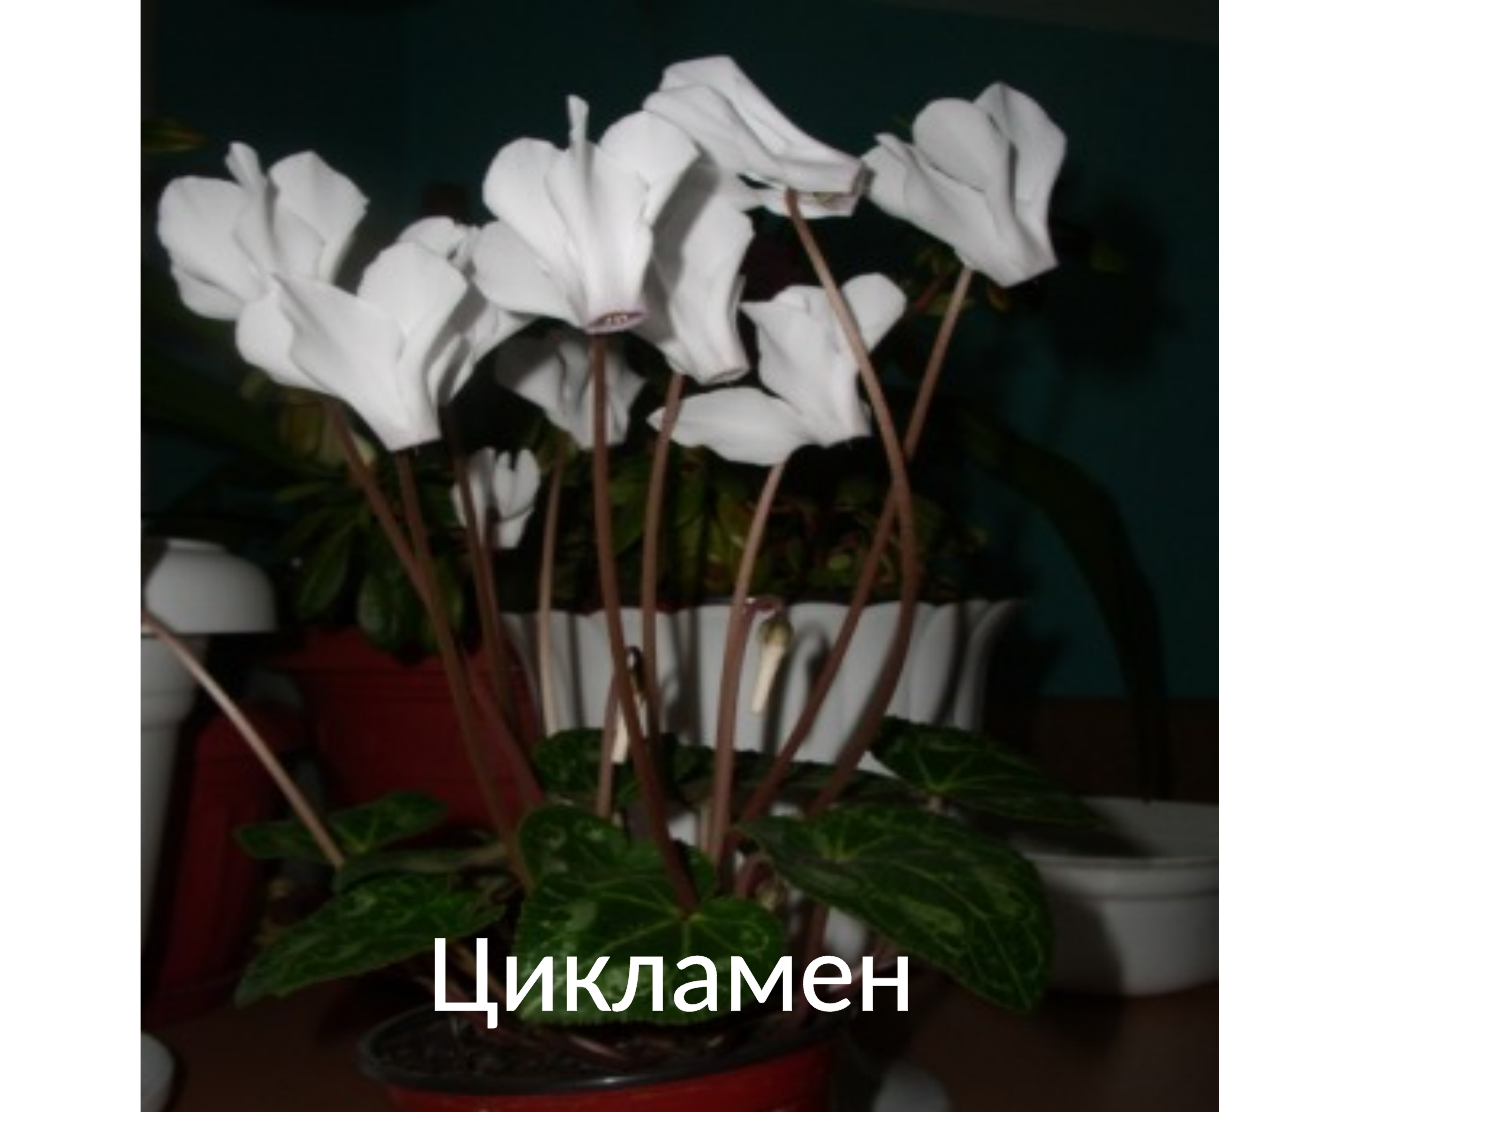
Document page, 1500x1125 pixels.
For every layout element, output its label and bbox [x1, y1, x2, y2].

list [140, 0, 1280, 1113]
